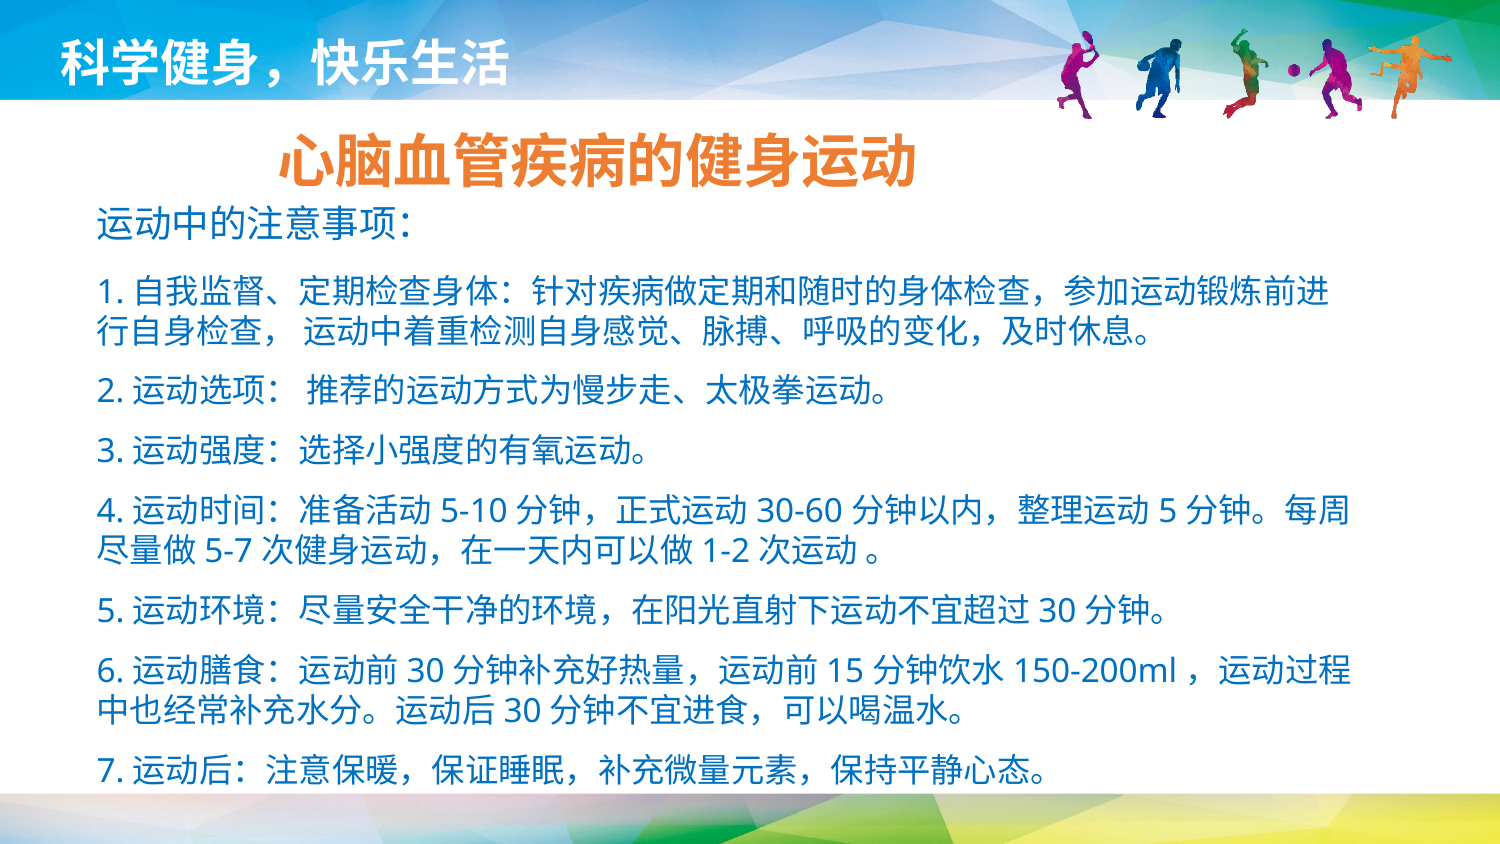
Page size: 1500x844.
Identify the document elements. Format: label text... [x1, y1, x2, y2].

picture [317, 0, 1500, 119]
text_box 心脑血管疾病的健身运动 [187, 117, 1008, 192]
text_box 运动中的注意事项： 1.自我监督、定期检查身体：针对疾病做定期和随时的身体检查，参加运动锻炼前进行自身检查， 运动中着重检测自身感觉、脉搏、呼吸的变化，及时休息。 2.运动选项： 推荐的运动方式为慢步走、太极拳运动。 3.运动强度：选择小强度的有氧运动。 4.运动时间：准备活动5-10分钟，正式运动30-60分钟以内，整理运动5分钟。每周尽量做5-7次健身运动，在一天内可以做1-2次运动 。 5.运动环境：尽量安全干净的环境，在阳光直射下运动不宜超过30分钟。 6.运动膳食：运动前30分钟补充好热量，运动前15分钟饮水150-200ml，运动过程中也经常补充水分。运动后30分钟不宜进食，可以喝温水。 7.运动后：注意保暖，保证睡眠，补充微量元素，保持平静心态。 [81, 192, 1371, 797]
text_box 科学健身，快乐生活 [46, 24, 526, 99]
picture [0, 794, 1500, 844]
